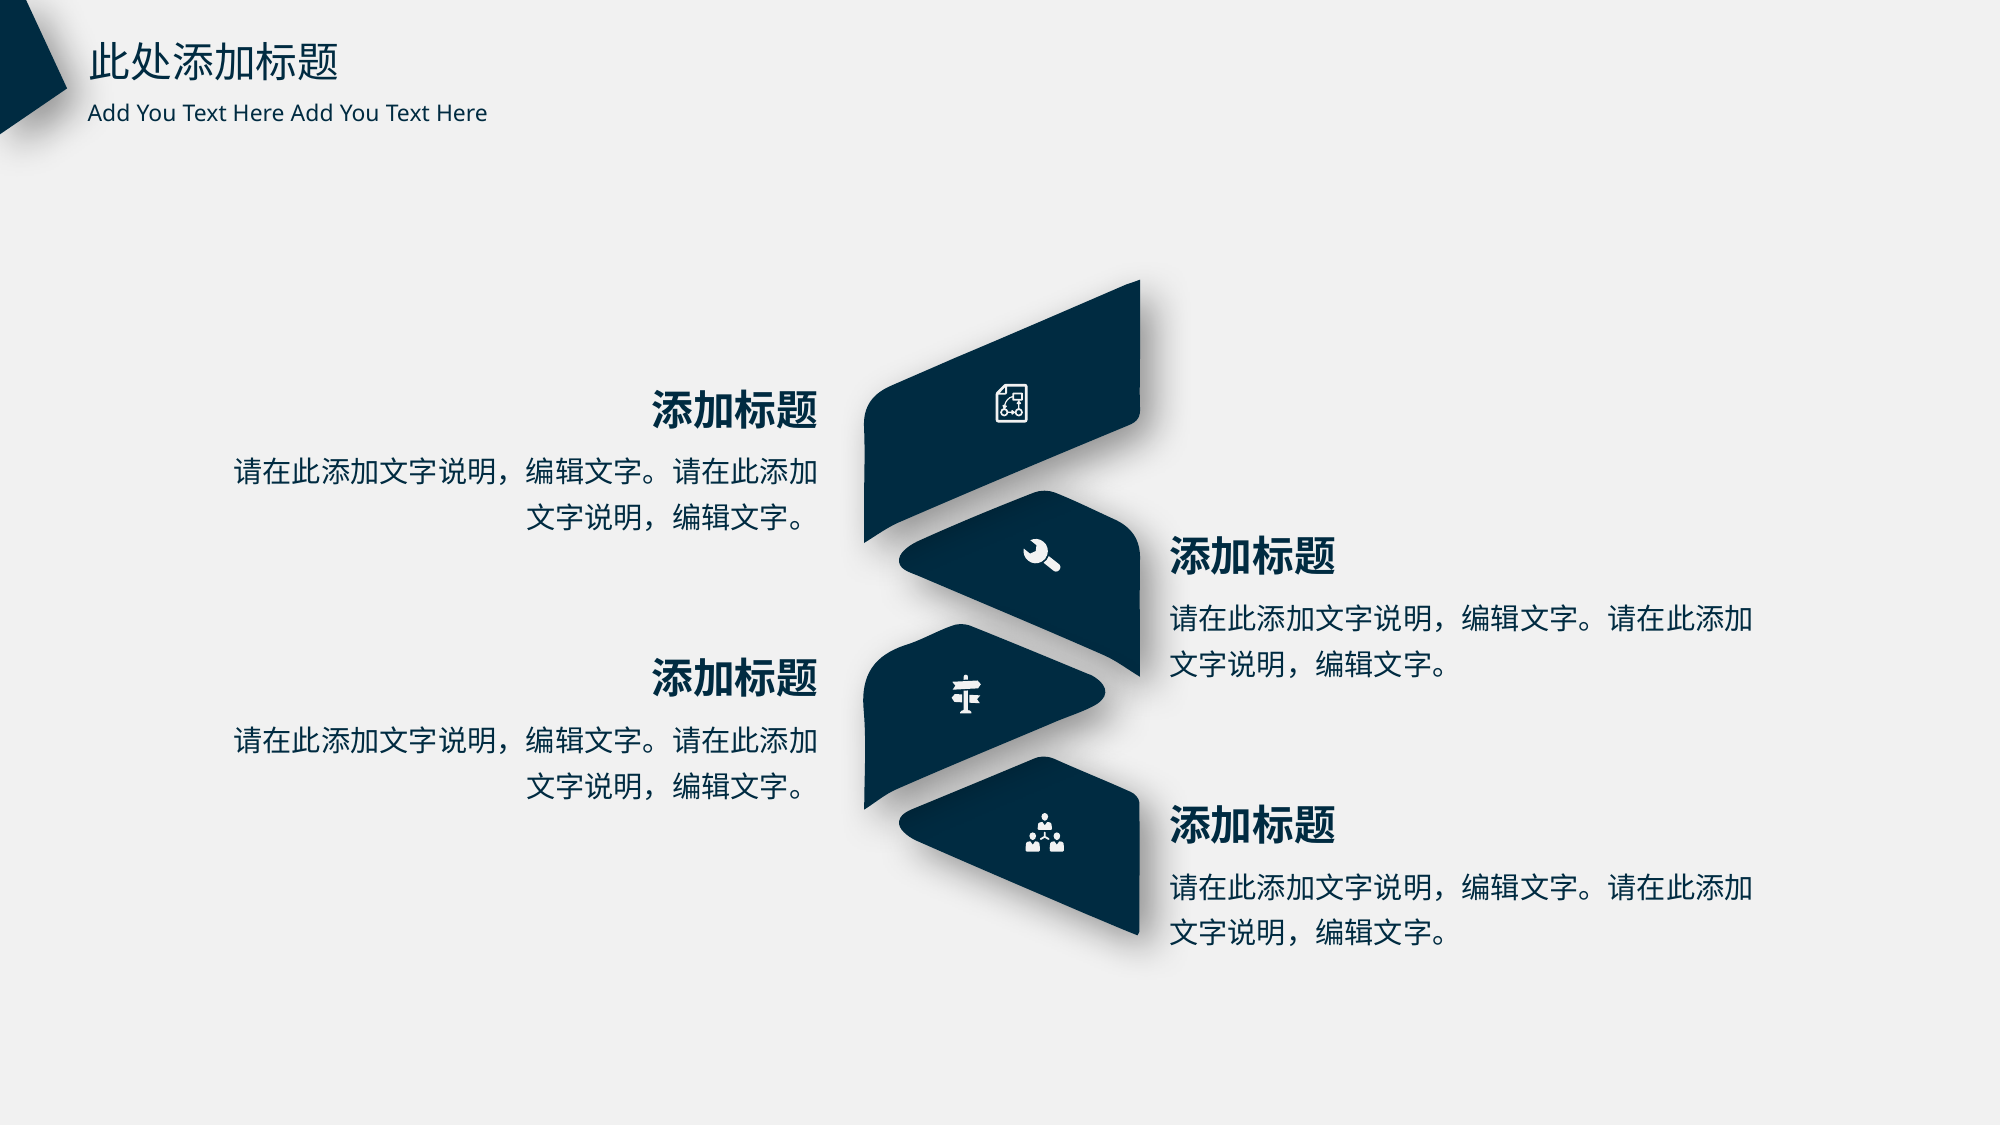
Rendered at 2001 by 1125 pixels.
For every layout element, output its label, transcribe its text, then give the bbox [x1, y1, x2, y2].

text_box Add You Text Here Add You Text Here [82, 83, 532, 134]
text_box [951, 674, 981, 714]
text_box [908, 765, 1140, 936]
text_box 此处添加标题 [77, 28, 355, 83]
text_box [1025, 812, 1065, 852]
text_box 添加标题 [1154, 791, 1374, 857]
text_box [905, 499, 1141, 677]
text_box 添加标题 [1154, 522, 1374, 588]
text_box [995, 383, 1028, 423]
text_box [863, 624, 1106, 810]
text_box 请在此添加文字说明，编辑文字。请在此添加文字说明，编辑文字。 [195, 704, 834, 811]
text_box 请在此添加文字说明，编辑文字。请在此添加文字说明，编辑文字。 [1154, 582, 1793, 689]
text_box 请在此添加文字说明，编辑文字。请在此添加文字说明，编辑文字。 [1154, 851, 1793, 958]
text_box 添加标题 [613, 375, 834, 441]
text_box 请在此添加文字说明，编辑文字。请在此添加文字说明，编辑文字。 [195, 435, 834, 542]
text_box [0, 0, 68, 135]
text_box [1022, 538, 1062, 573]
text_box 添加标题 [613, 644, 834, 710]
text_box [863, 279, 1141, 544]
